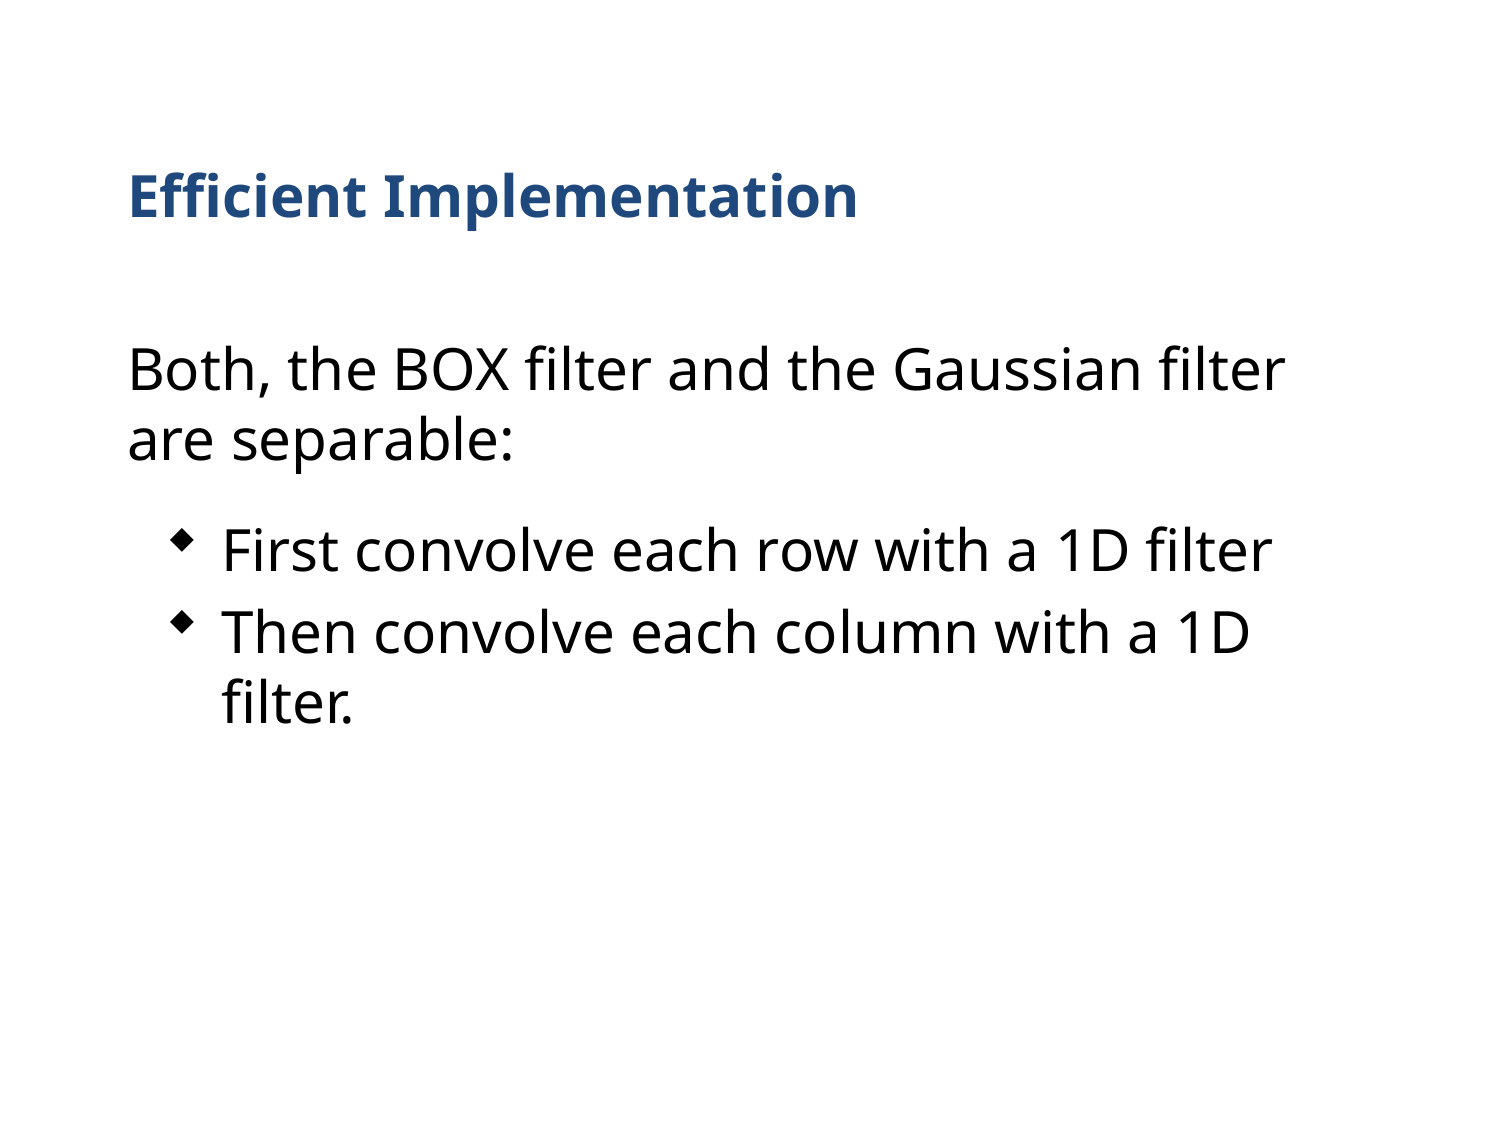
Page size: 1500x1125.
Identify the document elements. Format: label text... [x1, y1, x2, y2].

text_box Both, the BOX filter and the Gaussian filter are separable: First convolve each row with a 1D filter Then convolve each column with a 1D filter. [112, 324, 1388, 1000]
text_box Efficient Implementation [112, 99, 1388, 288]
